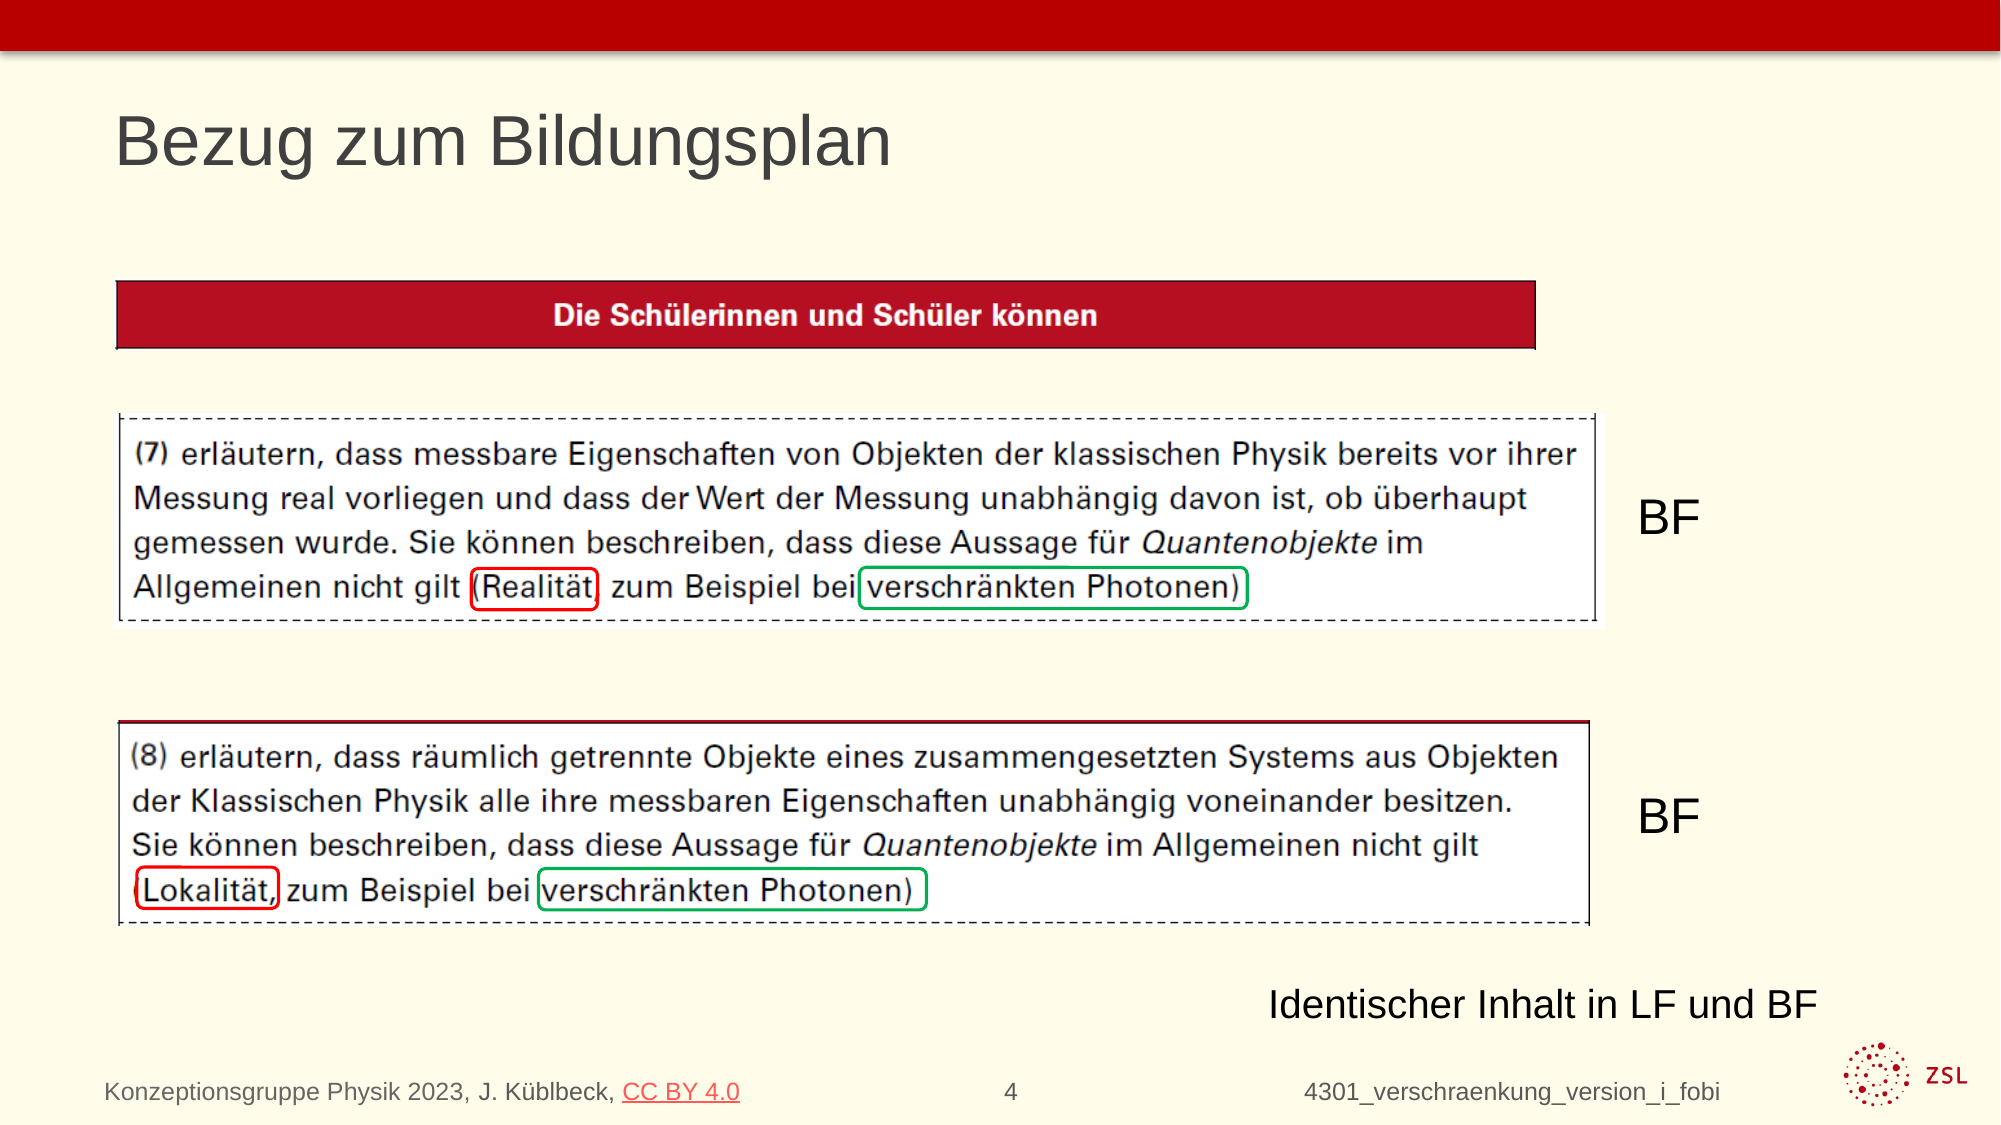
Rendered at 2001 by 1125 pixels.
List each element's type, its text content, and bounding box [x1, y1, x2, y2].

picture [116, 720, 1590, 927]
picture [1842, 1041, 1968, 1107]
picture [113, 278, 1536, 350]
title Bezug zum Bildungsplan [99, 90, 1900, 185]
text_box BF [1596, 776, 1827, 871]
picture [113, 413, 1605, 629]
text_box Identischer Inhalt in LF und BF [1189, 970, 1858, 1066]
text_box BF [1610, 477, 1827, 572]
